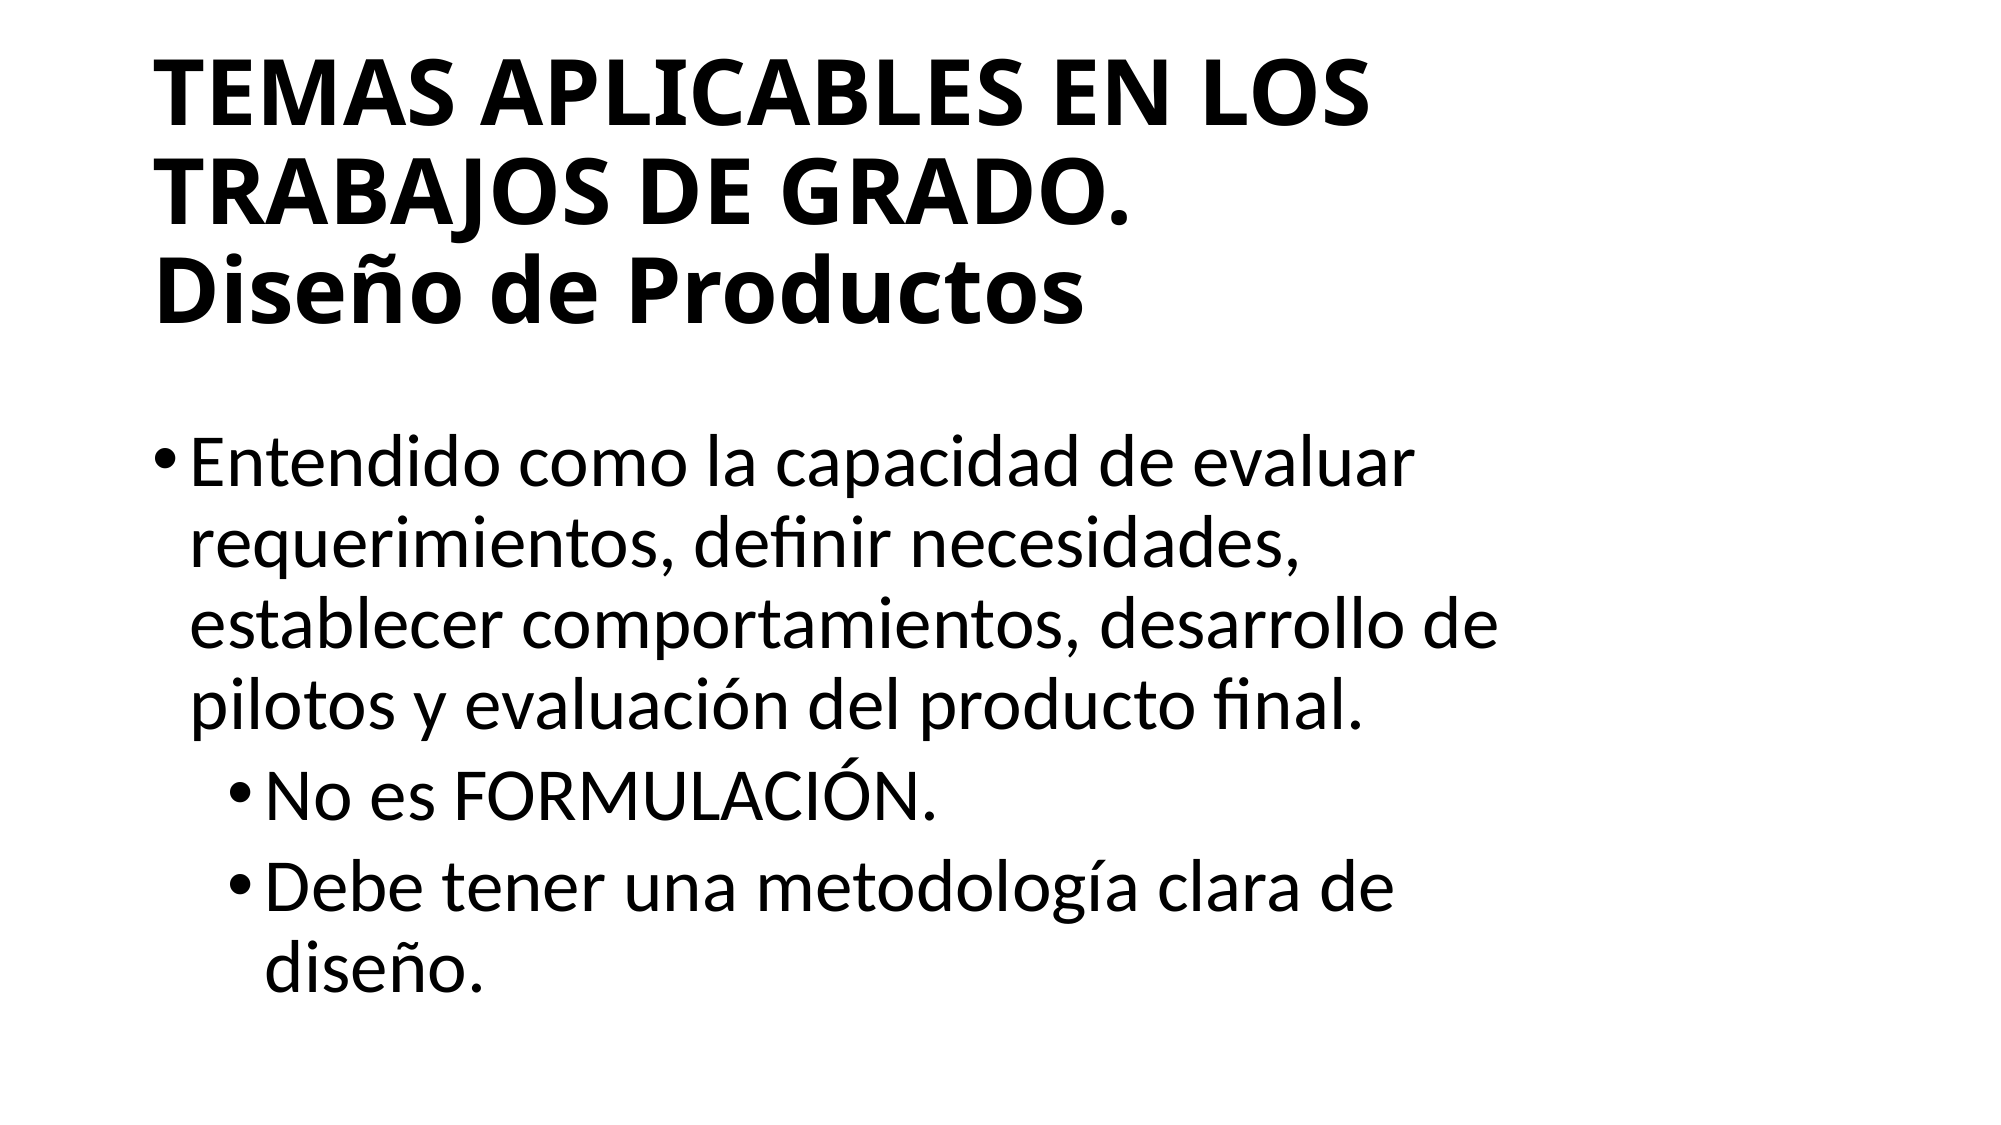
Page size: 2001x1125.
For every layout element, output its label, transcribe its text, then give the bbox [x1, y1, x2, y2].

list Entendido como la capacidad de evaluar requerimientos, definir necesidades, establecer comportamientos, desarrollo de pilotos y evaluación del producto final. No es FORMULACIÓN. Debe tener una metodología clara de diseño. [137, 413, 1600, 989]
title TEMAS APLICABLES EN LOS TRABAJOS DE GRADO. Diseño de Productos [137, 59, 1863, 330]
